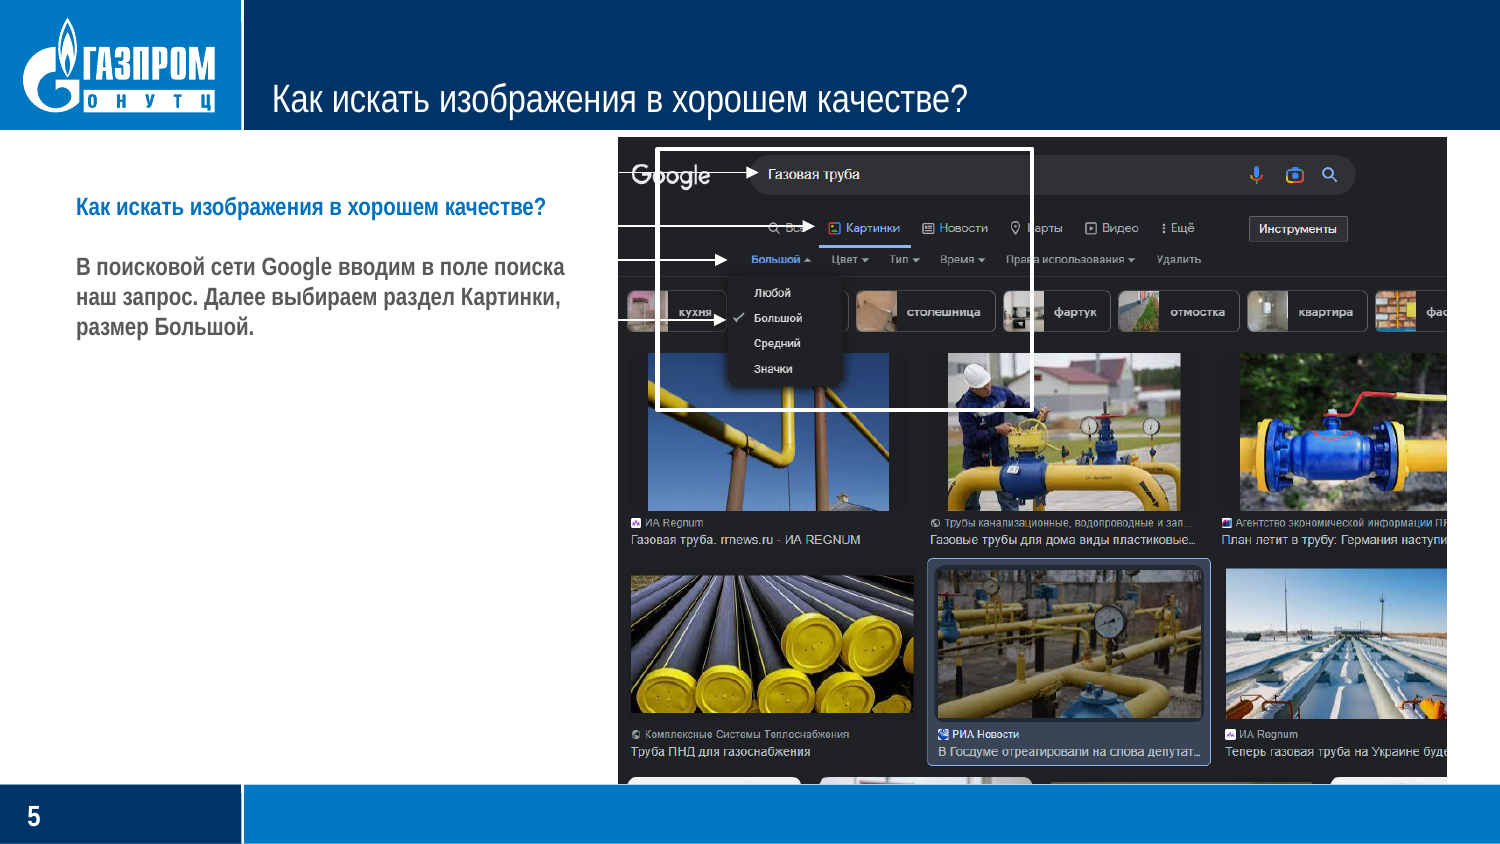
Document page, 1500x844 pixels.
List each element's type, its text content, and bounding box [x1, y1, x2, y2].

text_box Как искать изображения в хорошем качестве? В поисковой сети Google вводим в поле поиска наш запрос. Далее выбираем раздел Картинки, размер Большой. [61, 182, 581, 348]
title Как искать изображения в хорошем качестве? [271, 12, 1473, 121]
picture [618, 137, 1447, 785]
